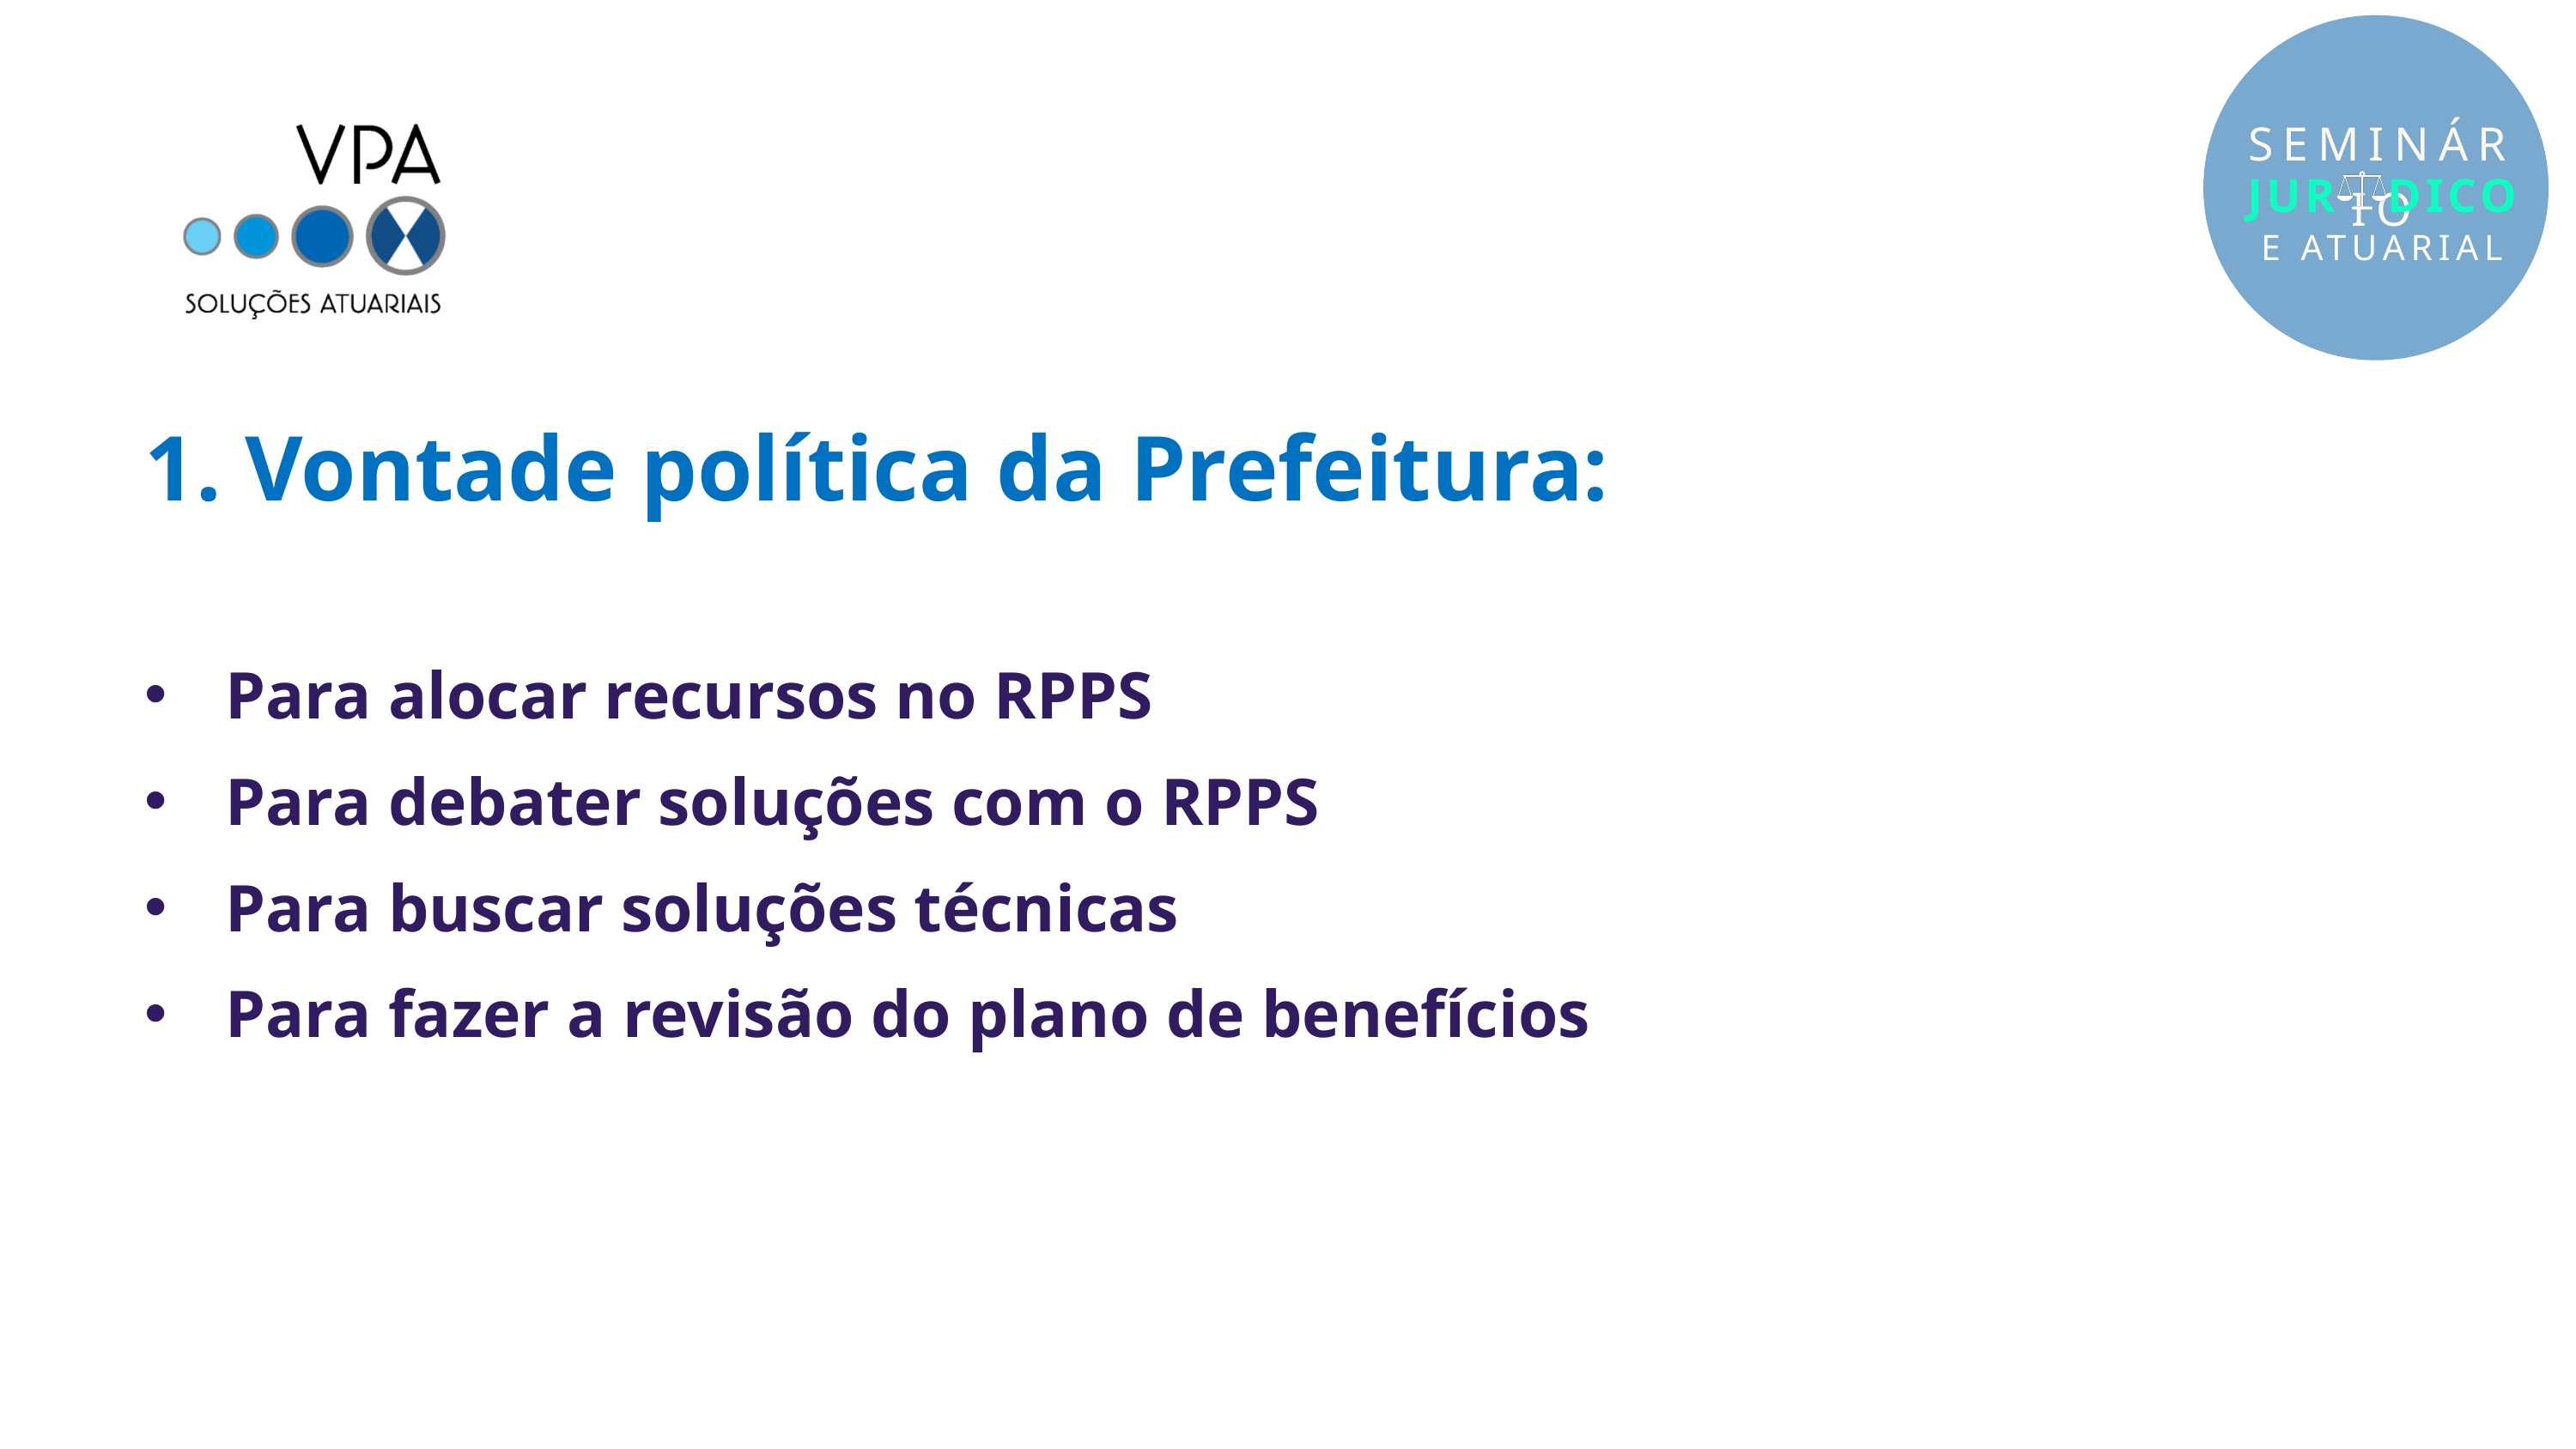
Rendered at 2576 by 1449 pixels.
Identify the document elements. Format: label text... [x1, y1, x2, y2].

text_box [2245, 111, 2519, 265]
text_box 1. Vontade política da Prefeitura: Para alocar recursos no RPPS Para debater soluções com o RPPS Para buscar soluções técnicas Para fazer a revisão do plano de benefícios [144, 413, 2469, 1051]
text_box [2202, 15, 2549, 361]
picture [182, 123, 448, 320]
